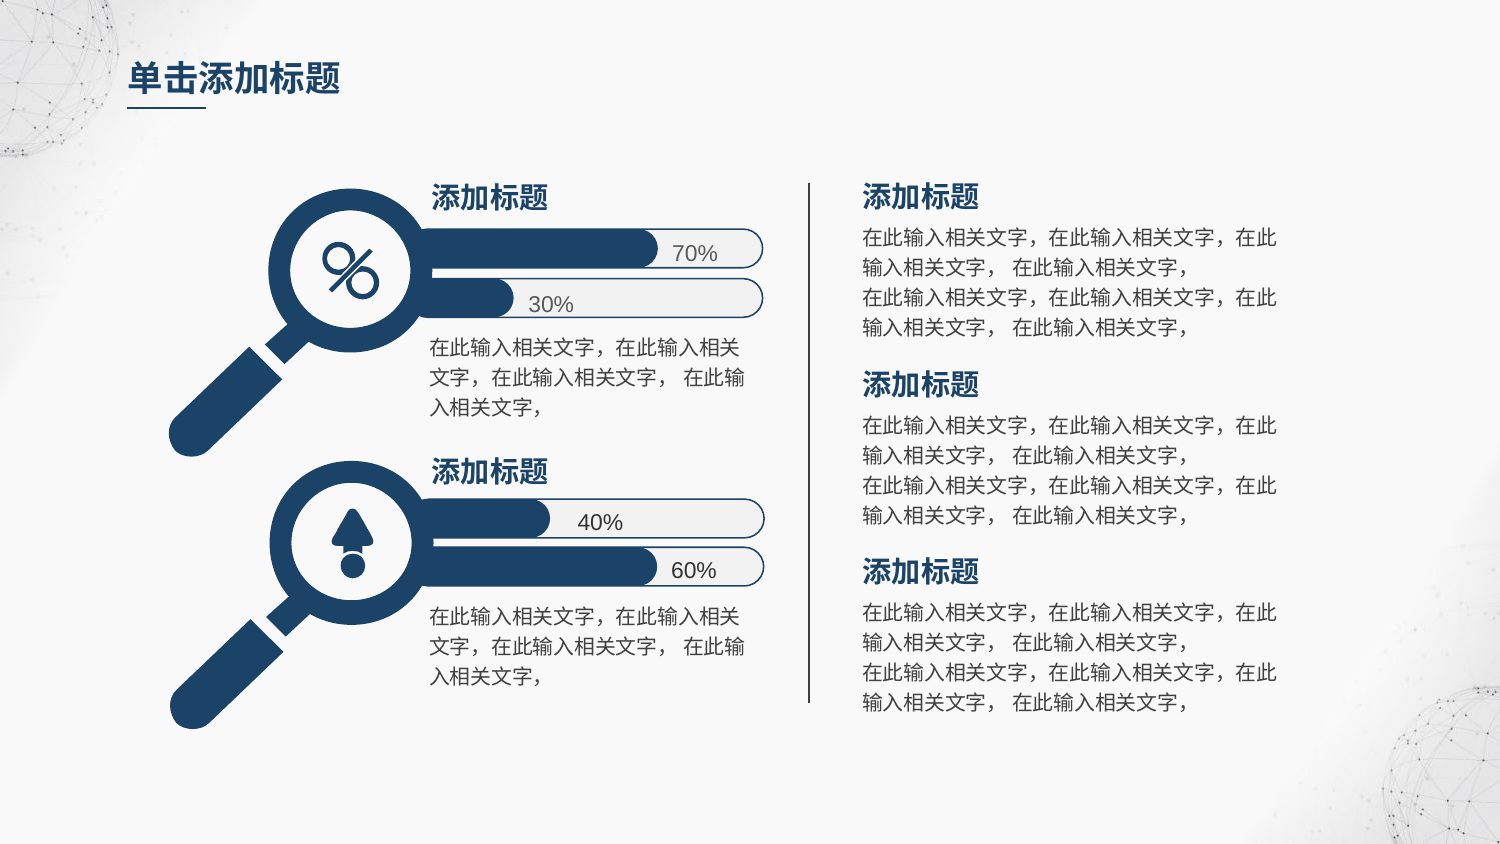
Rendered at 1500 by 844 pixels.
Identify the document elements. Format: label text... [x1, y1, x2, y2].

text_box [434, 494, 765, 543]
text_box 添加标题 [420, 447, 561, 494]
text_box 在此输入相关文字，在此输入相关文字，在此输入相关文字， 在此输入相关文字， 在此输入相关文字，在此输入相关文字，在此输入相关文字， 在此输入相关文字， [850, 589, 1297, 721]
text_box 添加标题 [851, 172, 991, 214]
text_box 在此输入相关文字，在此输入相关文字，在此输入相关文字， 在此输入相关文字， [434, 593, 764, 695]
text_box 添加标题 [851, 360, 991, 401]
text_box 添加标题 [851, 547, 991, 589]
picture [0, 0, 1500, 844]
text_box 在此输入相关文字，在此输入相关文字，在此输入相关文字， 在此输入相关文字， 在此输入相关文字，在此输入相关文字，在此输入相关文字， 在此输入相关文字， [850, 214, 1297, 346]
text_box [166, 188, 433, 459]
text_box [433, 225, 763, 275]
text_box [167, 460, 434, 732]
text_box 添加标题 [420, 174, 561, 221]
text_box 单击添加标题 [116, 50, 488, 105]
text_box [433, 276, 763, 326]
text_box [434, 542, 764, 592]
text_box 在此输入相关文字，在此输入相关文字，在此输入相关文字， 在此输入相关文字， 在此输入相关文字，在此输入相关文字，在此输入相关文字， 在此输入相关文字， [850, 401, 1297, 533]
text_box 在此输入相关文字，在此输入相关文字，在此输入相关文字， 在此输入相关文字， [433, 324, 764, 426]
